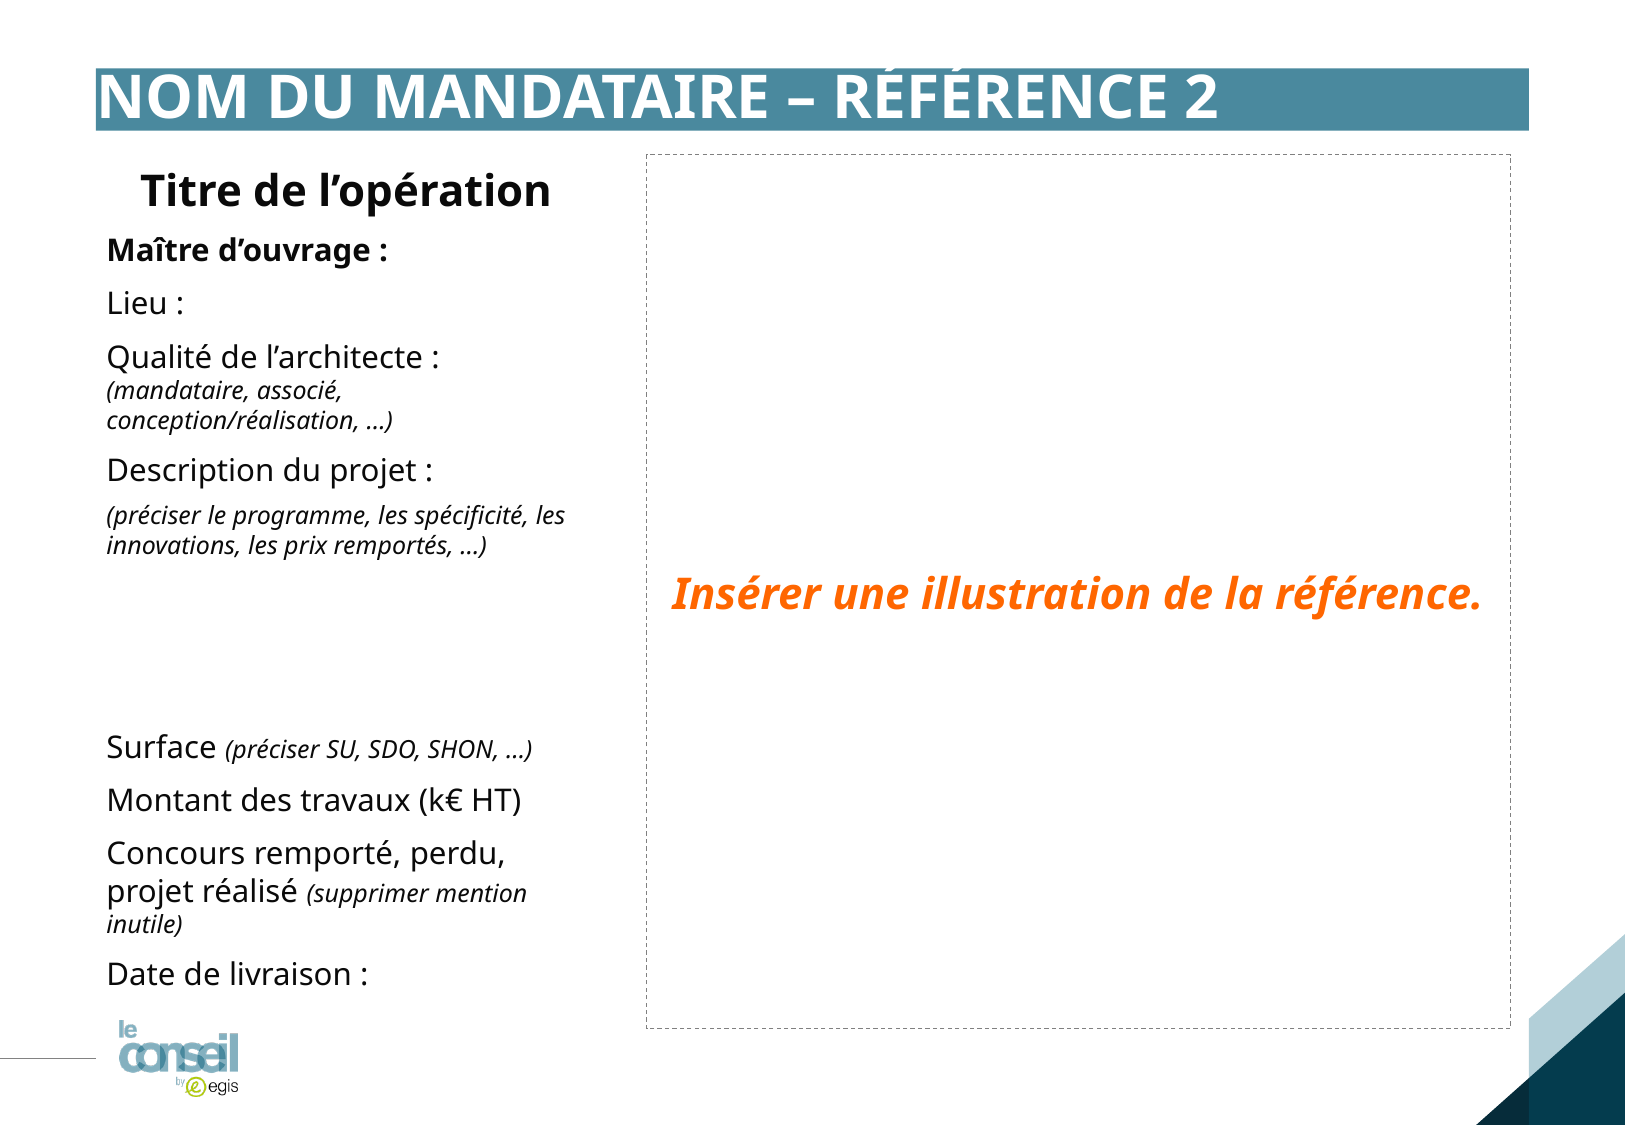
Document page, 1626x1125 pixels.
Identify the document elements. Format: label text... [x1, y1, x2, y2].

text_box Titre de l’opération Maître d’ouvrage : Lieu : Qualité de l’architecte : (mandataire, associé, conception/réalisation, …) Description du projet : (préciser le programme, les spécificité, les innovations, les prix remportés, …) Surface (préciser SU, SDO, SHON, …) Montant des travaux (k€ HT) Concours remporté, perdu, projet réalisé (supprimer mention inutile) Date de livraison : [91, 154, 602, 999]
picture [119, 1020, 238, 1097]
title Nom du Mandataire – Référence 2 [95, 68, 1529, 131]
text_box Insérer une illustration de la référence. [646, 154, 1511, 1030]
